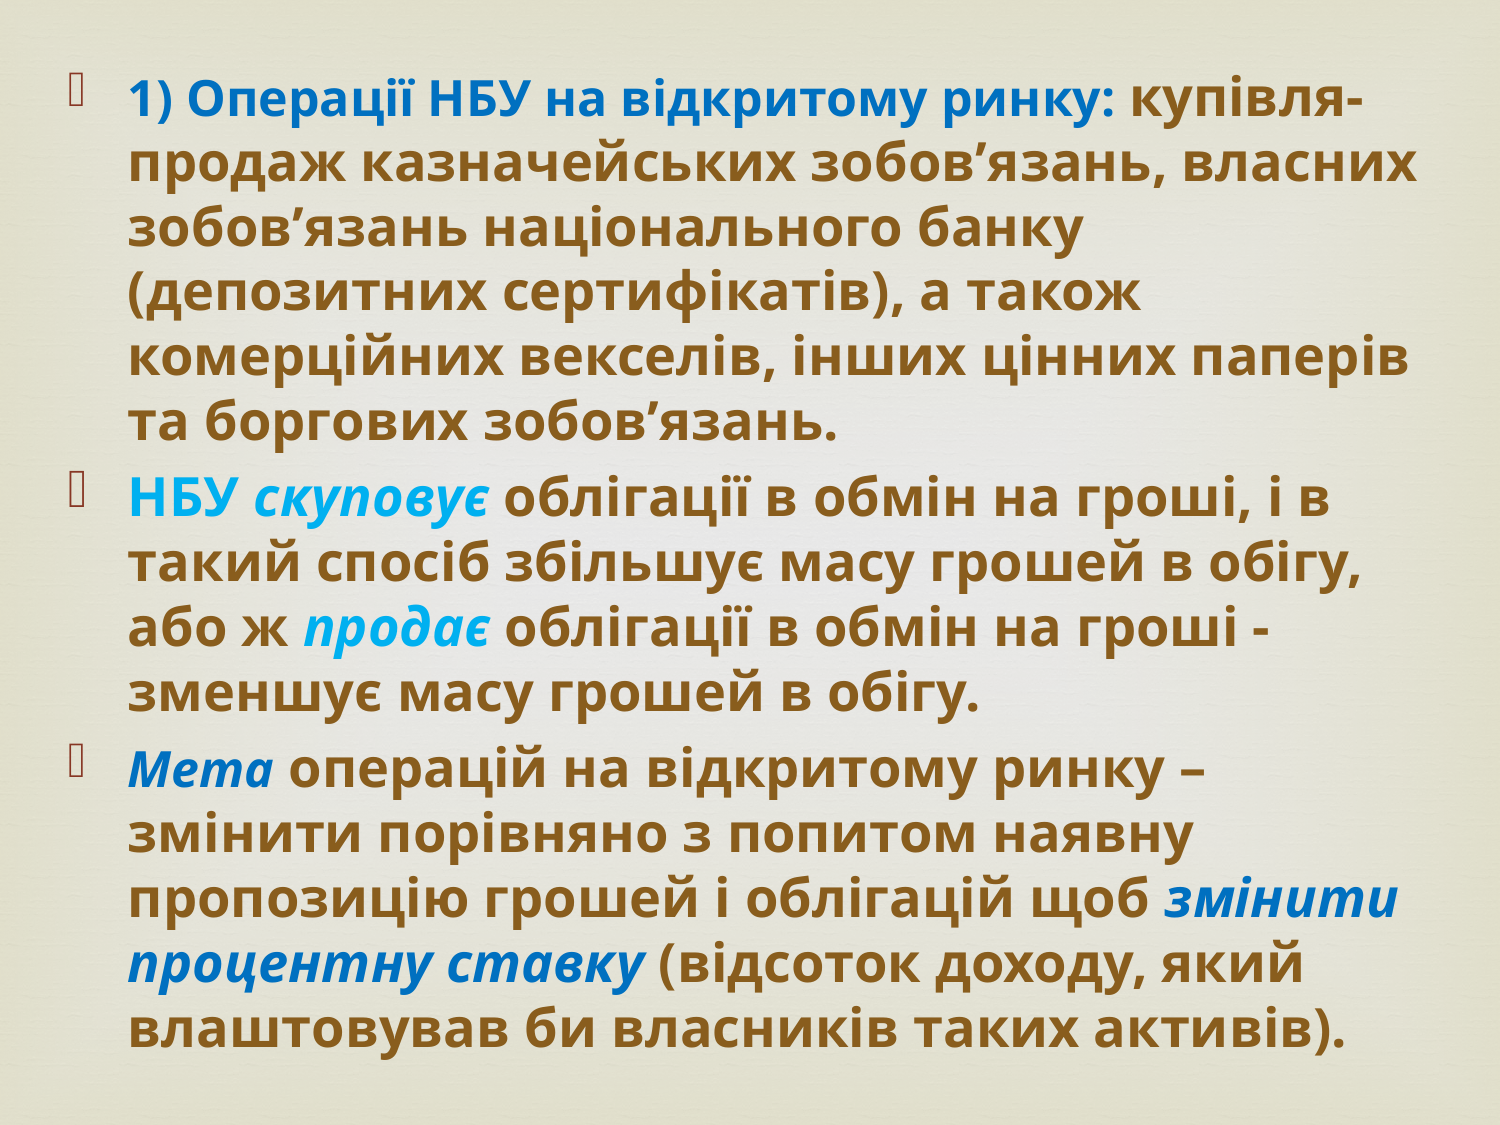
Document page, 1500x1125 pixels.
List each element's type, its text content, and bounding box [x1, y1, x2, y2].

text_box 1) Операції НБУ на відкритому ринку: купівля-продаж казначейських зобов’я­зань, власних зобов’язань національного банку (депозитних сертифікатів), а також комерційних векселів, інших цінних паперів та боргових зобов’язань. НБУ скуповує облігації в обмін на гроші, і в такий спосіб збільшує масу грошей в обігу, або ж продає облігації в обмін на гроші - зменшує масу грошей в обігу. Мета операцій на відкритому ринку – змінити порівняно з попитом наявну пропозицію грошей і облігацій щоб змінити процентну ставку (відсоток доходу, який влаштовував би власників таких активів). [53, 54, 1471, 1083]
